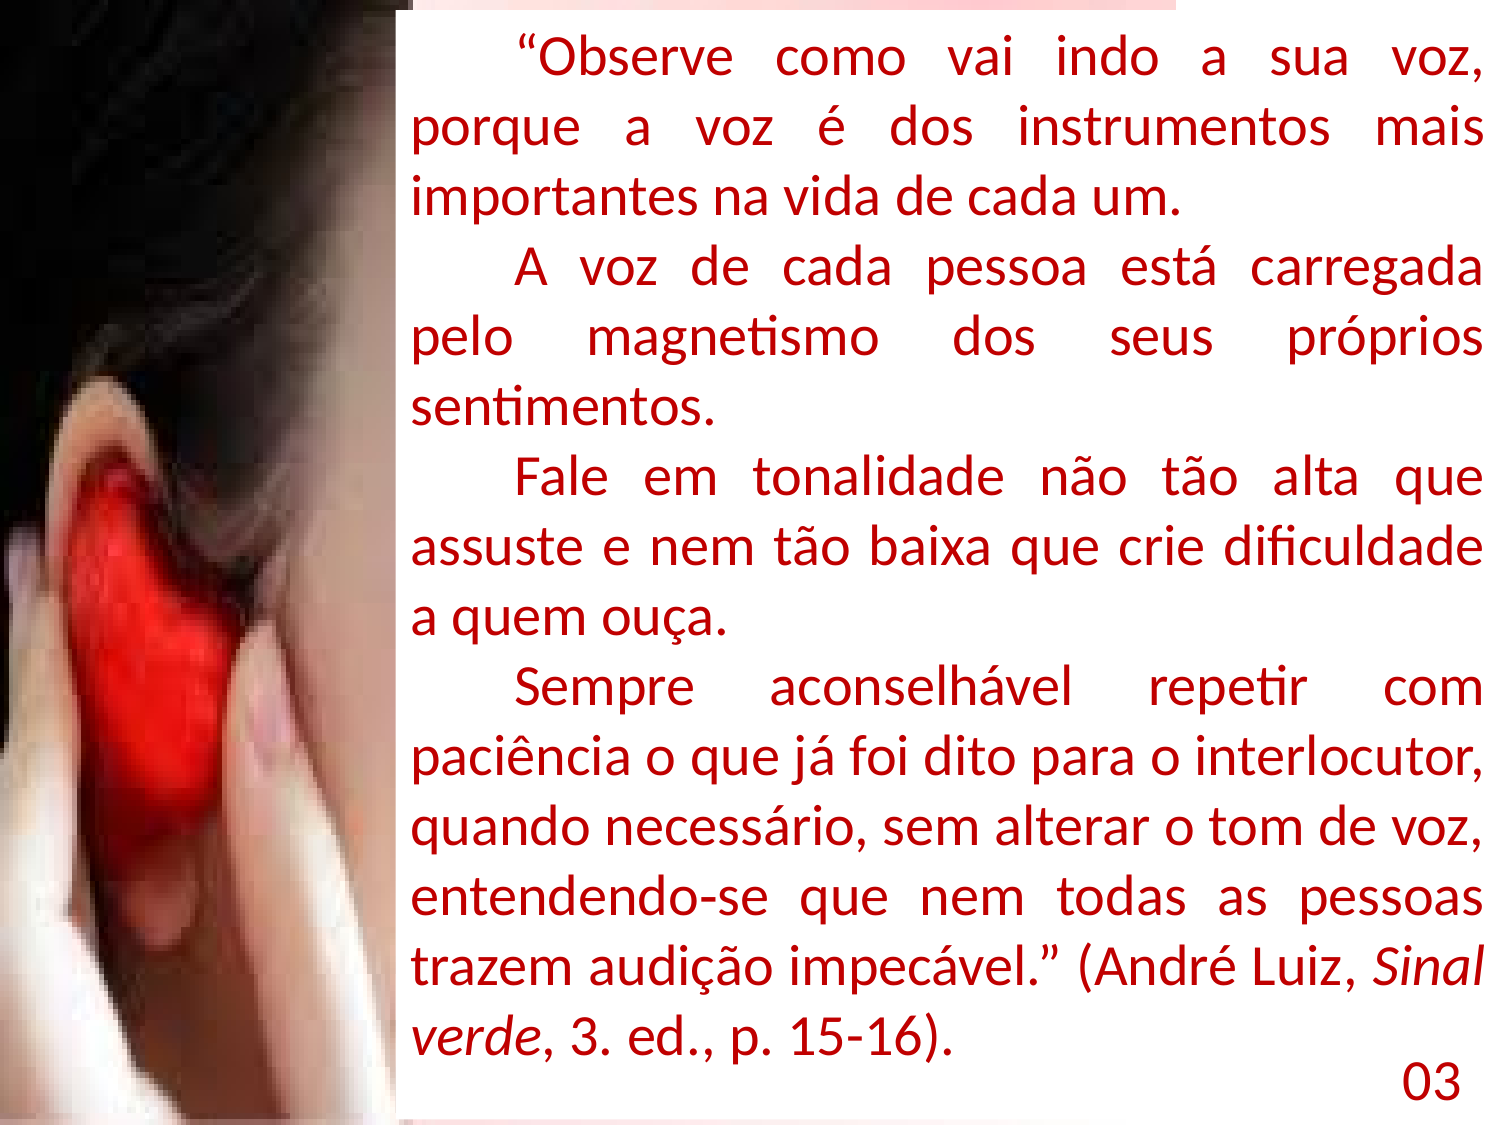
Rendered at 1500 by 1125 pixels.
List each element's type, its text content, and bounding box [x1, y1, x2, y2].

picture [0, 0, 1176, 1125]
text_box 03 [1387, 1034, 1500, 1120]
text_box “Observe como vai indo a sua voz, porque a voz é dos instrumentos mais importantes na vida de cada um. A voz de cada pessoa está carregada pelo magnetismo dos seus próprios sentimentos. Fale em tonalidade não tão alta que assuste e nem tão baixa que crie dificuldade a quem ouça. Sempre aconselhável repetir com paciência o que já foi dito para o interlocutor, quando necessário, sem alterar o tom de voz, entendendo‐se que nem todas as pessoas trazem audição impecável.” (André Luiz, Sinal verde, 3. ed., p. 15-16). [1178, 10, 1500, 1120]
